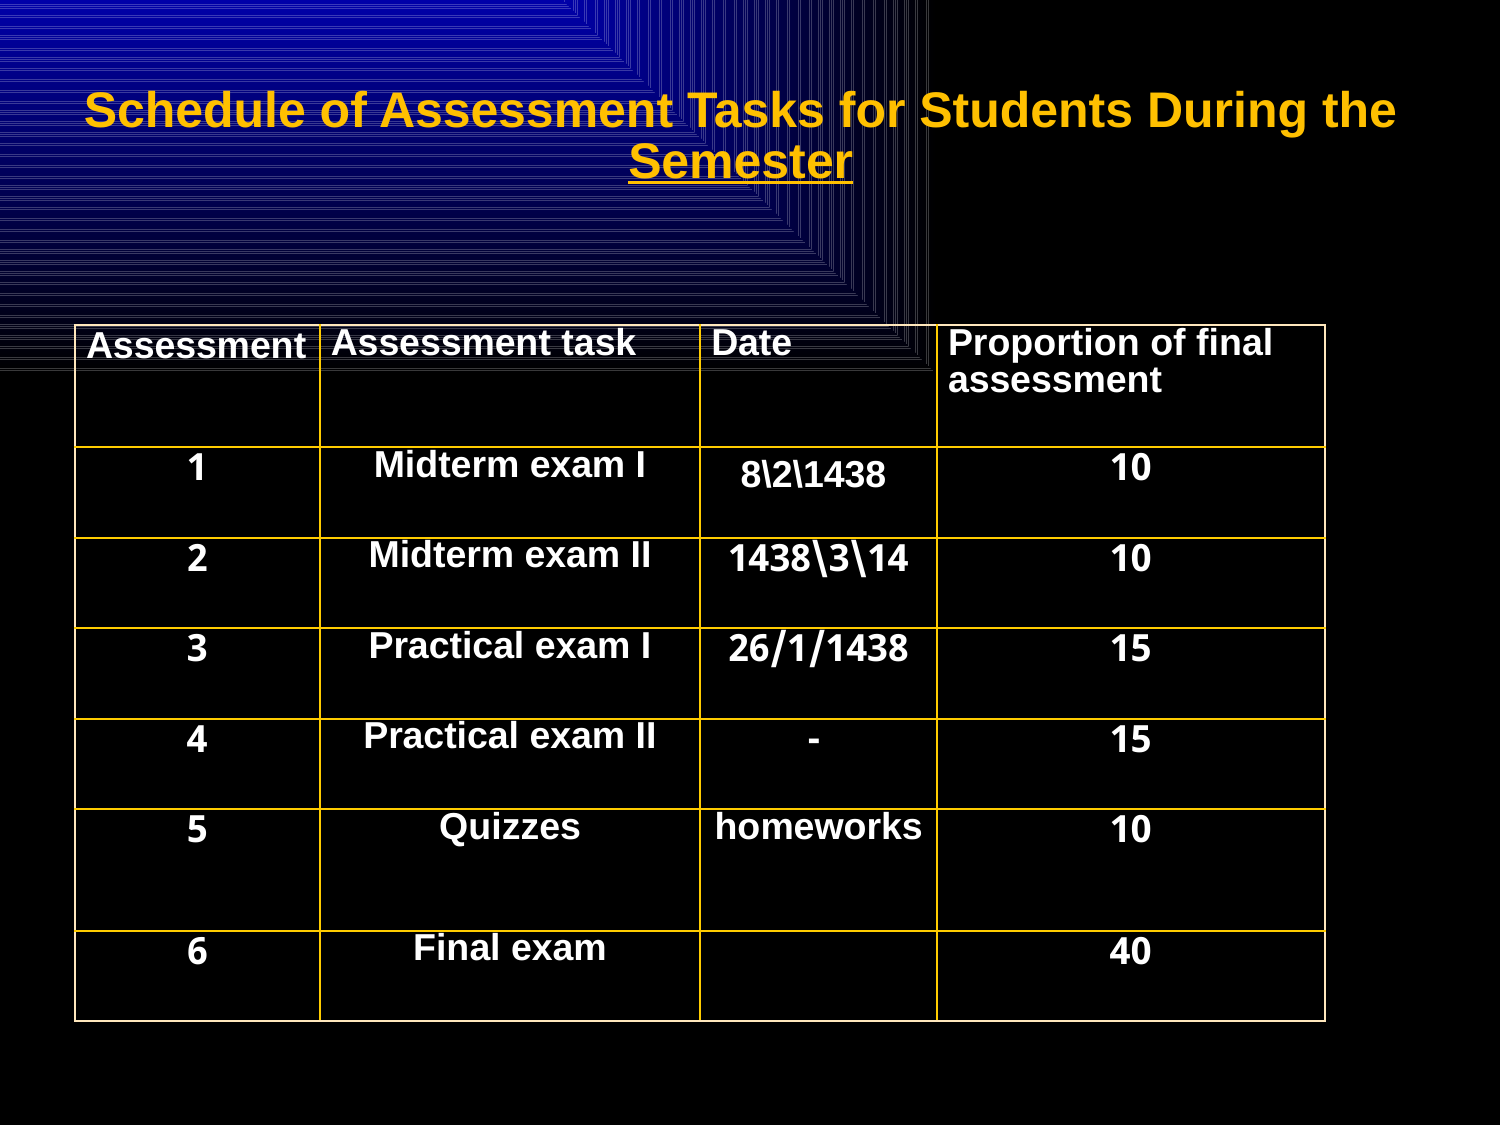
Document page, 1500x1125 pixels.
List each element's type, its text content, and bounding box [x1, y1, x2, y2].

table_cell Midterm exam II [321, 539, 699, 627]
table_cell 10 [938, 539, 1324, 627]
table_cell 10 [938, 448, 1324, 537]
table_cell 15 [938, 629, 1324, 718]
table_cell Midterm exam I [321, 448, 699, 537]
table_cell Final exam [321, 932, 699, 1020]
table_cell [701, 932, 936, 1020]
table_cell 5 [76, 810, 319, 930]
table_cell 10 [938, 810, 1324, 930]
table_cell 1 [76, 448, 319, 537]
table_cell 4 [76, 720, 319, 808]
table_header Assessment task [321, 326, 699, 446]
table_cell 3 [76, 629, 319, 718]
table_cell Practical exam II [321, 720, 699, 808]
table_cell 8\2\1438 [701, 448, 936, 537]
table_header Assessment [76, 326, 319, 446]
table_cell 2 [76, 539, 319, 627]
table_cell - [701, 720, 936, 808]
table_cell 26/1/1438 [701, 629, 936, 718]
table_cell Practical exam I [321, 629, 699, 718]
table_cell Quizzes [321, 810, 699, 930]
table_cell 6 [76, 932, 319, 1020]
table_cell 15 [938, 720, 1324, 808]
table_cell 14\3\1438 [701, 539, 936, 627]
table_cell 40 [938, 932, 1324, 1020]
table_header Date [701, 326, 936, 446]
table_cell homeworks [701, 810, 936, 930]
title Schedule of Assessment Tasks for Students During the Semester [50, 50, 1432, 189]
table_header Proportion of final assessment [938, 326, 1324, 446]
